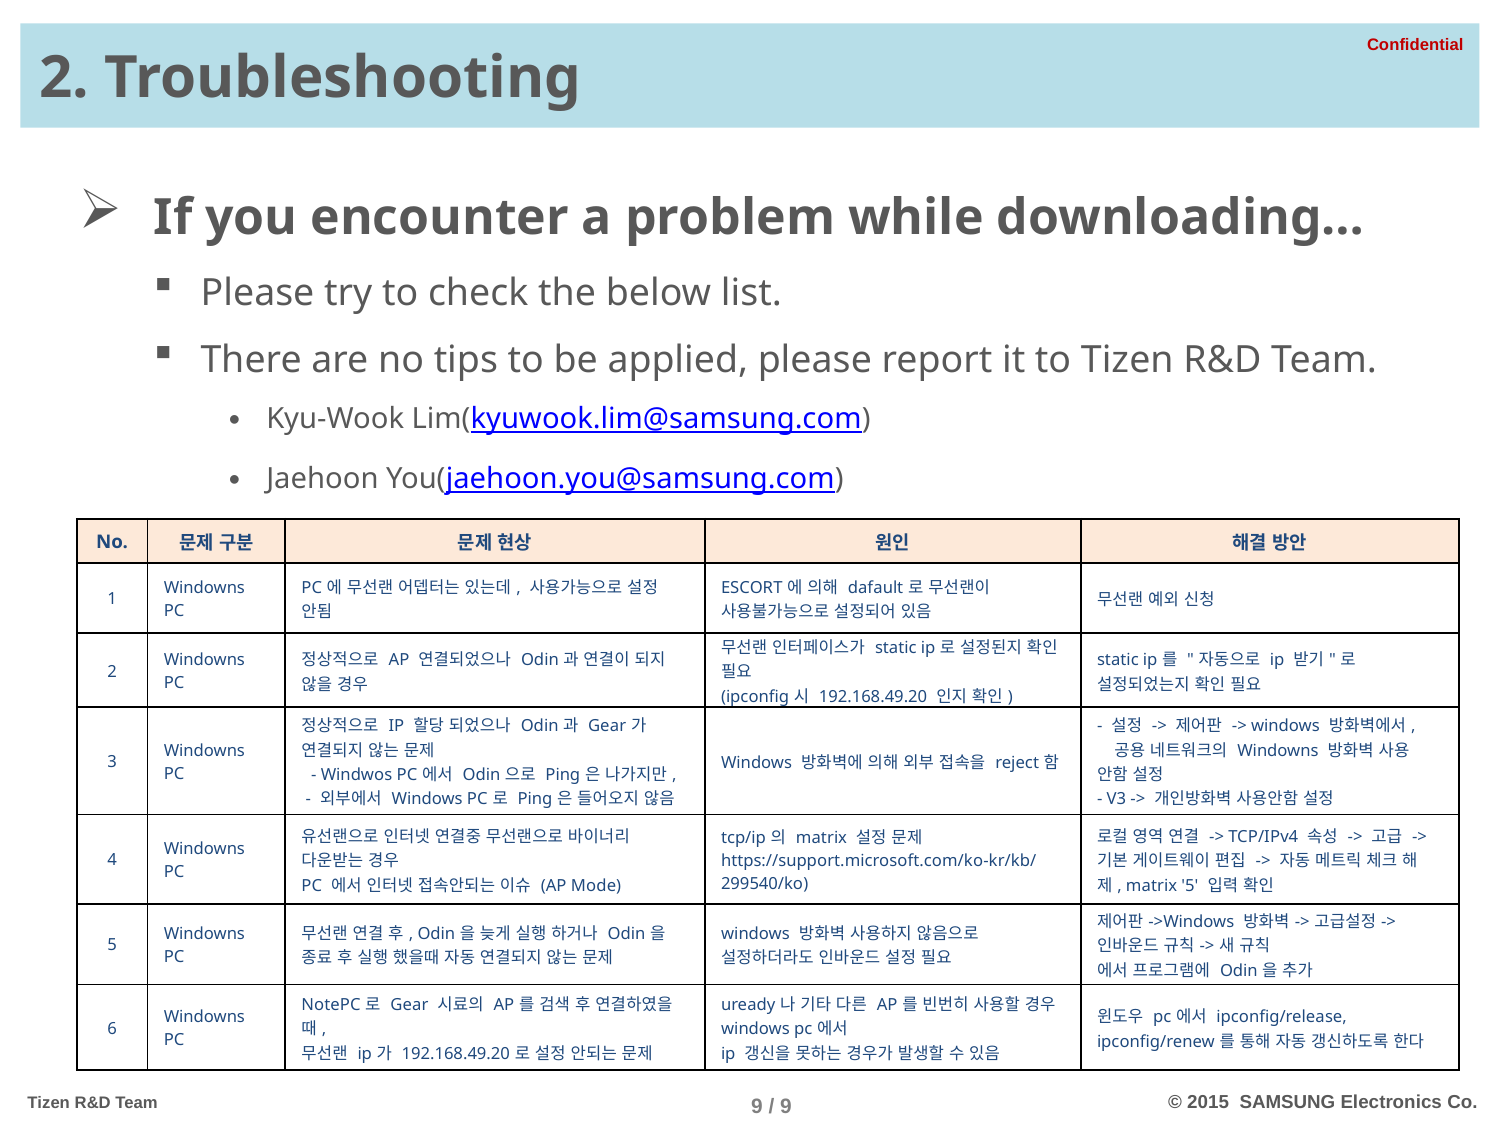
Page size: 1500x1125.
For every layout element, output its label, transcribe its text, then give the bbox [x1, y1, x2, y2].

table_cell 4 [78, 815, 147, 903]
table_header 해결 방안 [1082, 520, 1458, 562]
table_cell 무선랜 연결 후, Odin을 늦게 실행 하거나 Odin을 종료 후 실행 했을때 자동 연결되지 않는 문제 [286, 905, 704, 984]
table_cell 유선랜으로 인터넷 연결중 무선랜으로 바이너리 다운받는 경우 PC 에서 인터넷 접속안되는 이슈 (AP Mode) [286, 815, 704, 903]
table_header 원인 [706, 520, 1080, 562]
title 2. Troubleshooting [24, 30, 1450, 118]
table_cell Windowns PC [148, 985, 284, 1069]
table_cell NotePC로 Gear 시료의 AP를 검색 후 연결하였을 때, 무선랜 ip가 192.168.49.20로 설정 안되는 문제 [286, 985, 704, 1069]
table_cell 3 [78, 708, 147, 814]
table_header 문제 현상 [286, 520, 704, 562]
table_cell - 설정 -> 제어판 -> windows 방화벽에서, 공용 네트워크의 Windowns 방화벽 사용 안함 설정 - V3 -> 개인방화벽 사용안함 설정 [1082, 708, 1458, 814]
table_cell 무선랜 예외 신청 [1082, 564, 1458, 632]
list If you encounter a problem while downloading… Please try to check the below list. There are no tips to be applied, please report it to Tizen R&D Team. Kyu-Wook Lim(kyuwook.lim@samsung.com) Jaehoon You(jaehoon.you@samsung.com) [37, 125, 1463, 540]
table_cell 2 [78, 634, 147, 706]
table_cell windows 방화벽 사용하지 않음으로 설정하더라도 인바운드 설정 필요 [706, 905, 1080, 984]
table_cell PC에 무선랜 어뎁터는 있는데, 사용가능으로 설정 안됨 [286, 564, 704, 632]
table_cell Windowns PC [148, 815, 284, 903]
table_header 문제 구분 [148, 520, 284, 562]
table_cell 무선랜 인터페이스가 static ip로 설정된지 확인 필요 (ipconfig시 192.168.49.20 인지 확인) [706, 634, 1080, 706]
table_cell Windowns PC [148, 634, 284, 706]
table_cell 정상적으로 IP 할당 되었으나 Odin과 Gear가 연결되지 않는 문제 - Windwos PC에서 Odin으로 Ping은 나가지만, - 외부에서 Windows PC로 Ping은 들어오지 않음 [286, 708, 704, 814]
table_cell Windowns PC [148, 564, 284, 632]
table_cell tcp/ip의 matrix 설정 문제 https://support.microsoft.com/ko-kr/kb/299540/ko) [706, 815, 1080, 903]
table_cell 로컬 영역 연결 -> TCP/IPv4 속성 -> 고급 -> 기본 게이트웨이 편집 -> 자동 메트릭 체크 해제, matrix '5' 입력 확인 [1082, 815, 1458, 903]
table_cell 1 [78, 564, 147, 632]
table_cell 5 [78, 905, 147, 984]
table_cell 6 [78, 985, 147, 1069]
table_cell Windowns PC [148, 905, 284, 984]
table_cell 제어판->Windows 방화벽->고급설정->인바운드 규칙->새 규칙 에서 프로그램에 Odin을 추가 [1082, 905, 1458, 984]
table_cell Windowns PC [148, 708, 284, 814]
table_cell 윈도우 pc에서 ipconfig/release, ipconfig/renew를 통해 자동 갱신하도록 한다 [1082, 985, 1458, 1069]
table_cell ESCORT에 의해 dafault로 무선랜이 사용불가능으로 설정되어 있음 [706, 564, 1080, 632]
table_header No. [78, 520, 147, 562]
table_cell Windows 방화벽에 의해 외부 접속을 reject함 [706, 708, 1080, 814]
table_cell static ip를 "자동으로 ip 받기"로 설정되었는지 확인 필요 [1082, 634, 1458, 706]
table_cell uready나 기타 다른 AP를 빈번히 사용할 경우 windows pc에서 ip 갱신을 못하는 경우가 발생할 수 있음 [706, 985, 1080, 1069]
table_cell 정상적으로 AP 연결되었으나 Odin과 연결이 되지 않을 경우 [286, 634, 704, 706]
